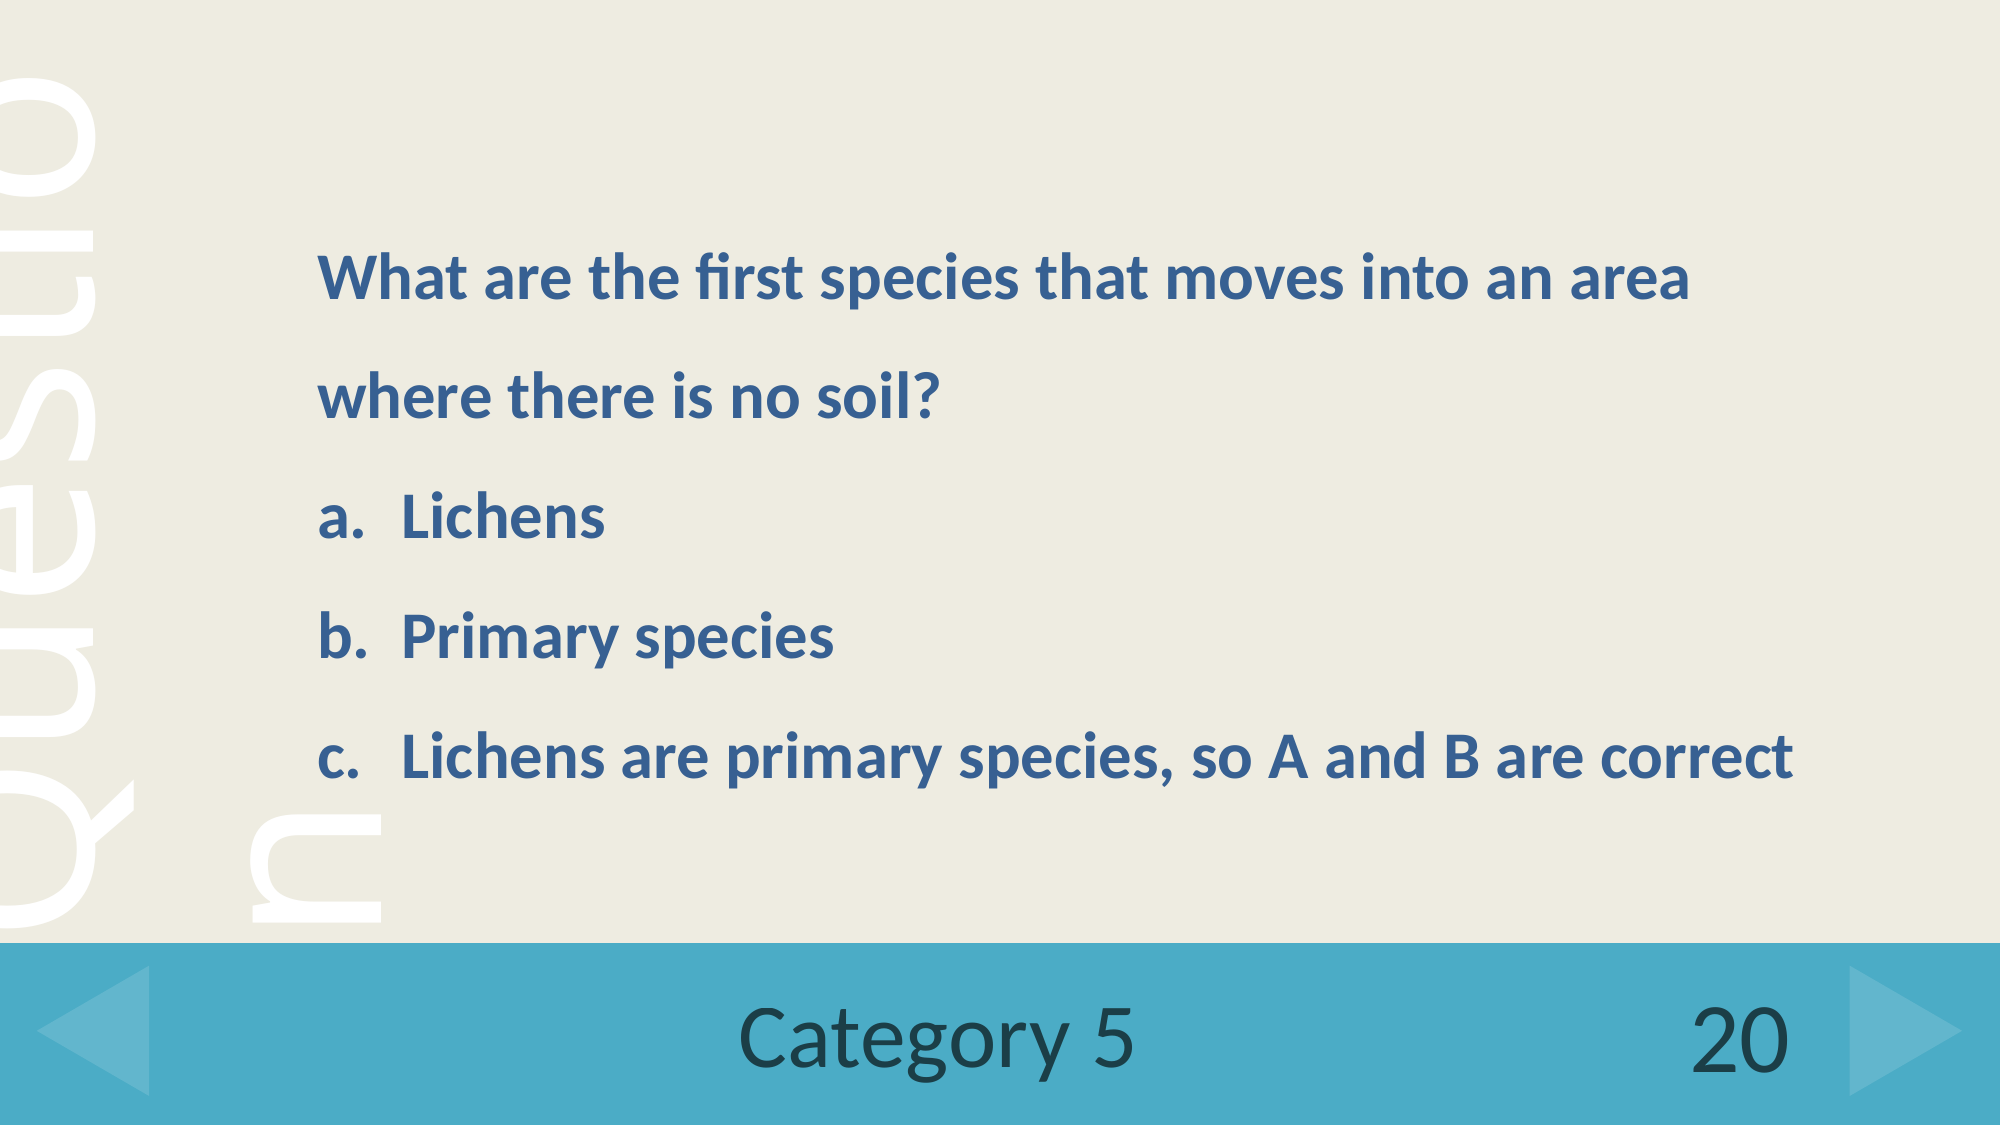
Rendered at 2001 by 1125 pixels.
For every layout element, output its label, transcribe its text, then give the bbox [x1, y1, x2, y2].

title Category 5 [38, 937, 1839, 1125]
list What are the first species that moves into an area where there is no soil? Lichens Primary species Lichens are primary species, so A and B are correct [302, 142, 1870, 843]
